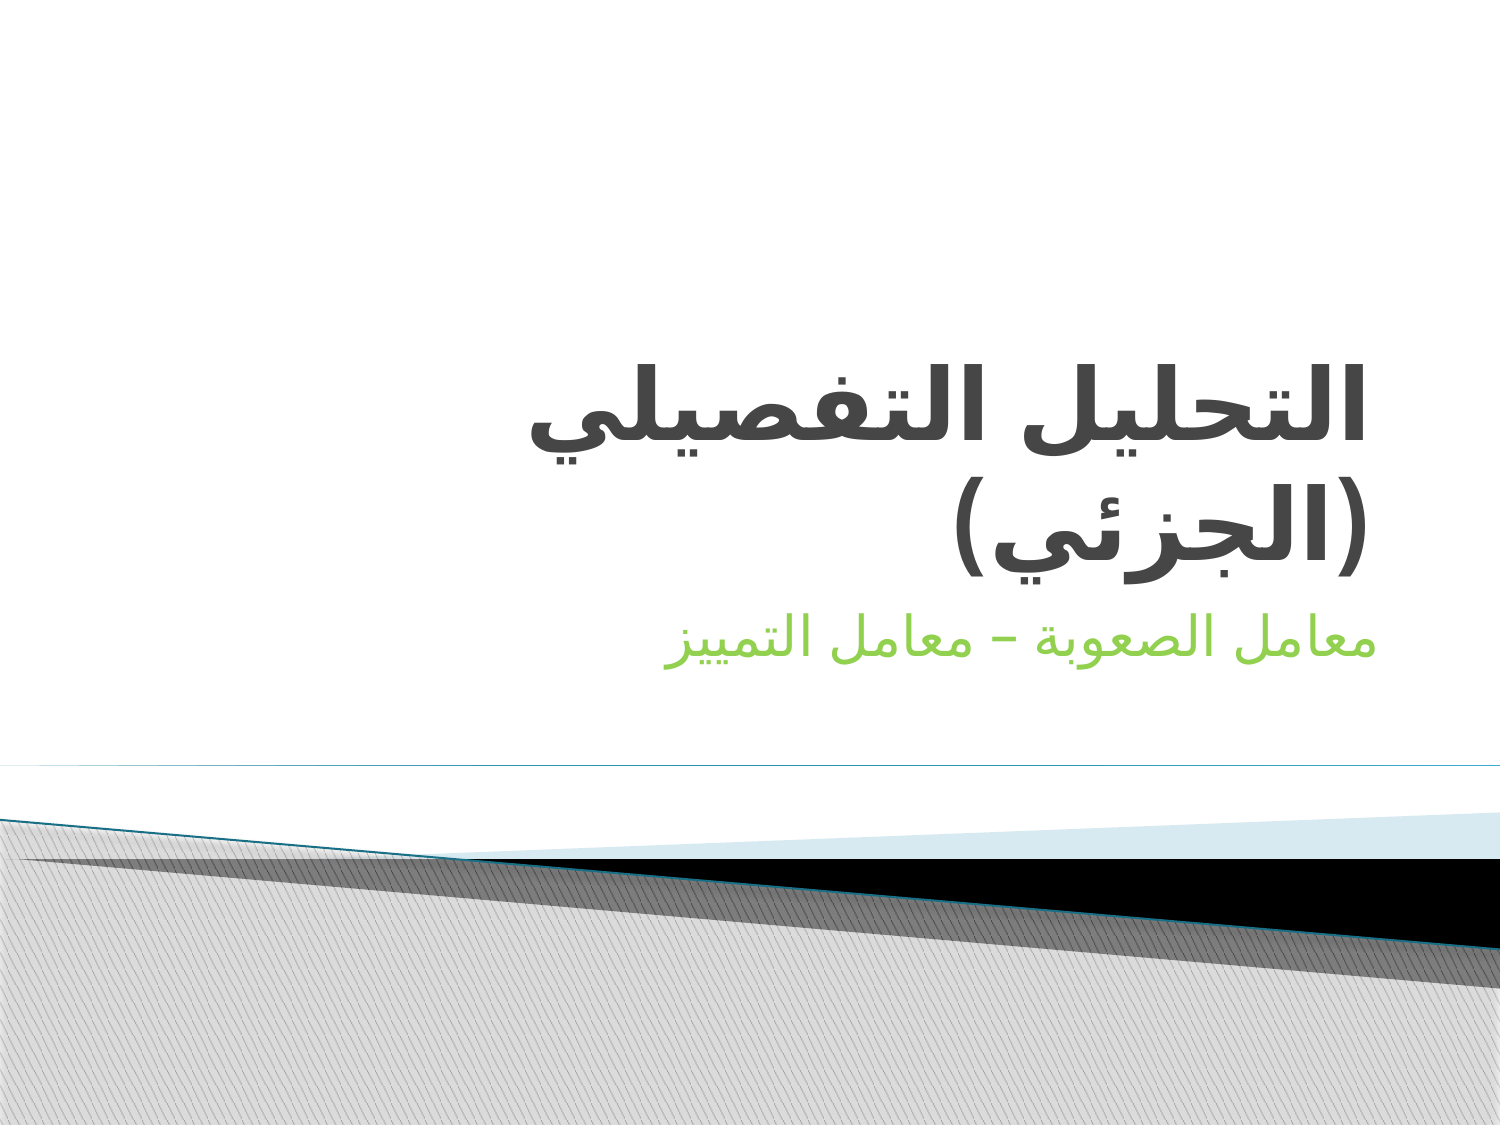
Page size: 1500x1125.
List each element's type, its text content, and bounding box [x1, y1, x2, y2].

picture [5, 859, 1500, 989]
subtitle معامل الصعوبة – معامل التمييز [112, 592, 1388, 790]
title التحليل التفصيلي (الجزئي) [112, 287, 1388, 588]
